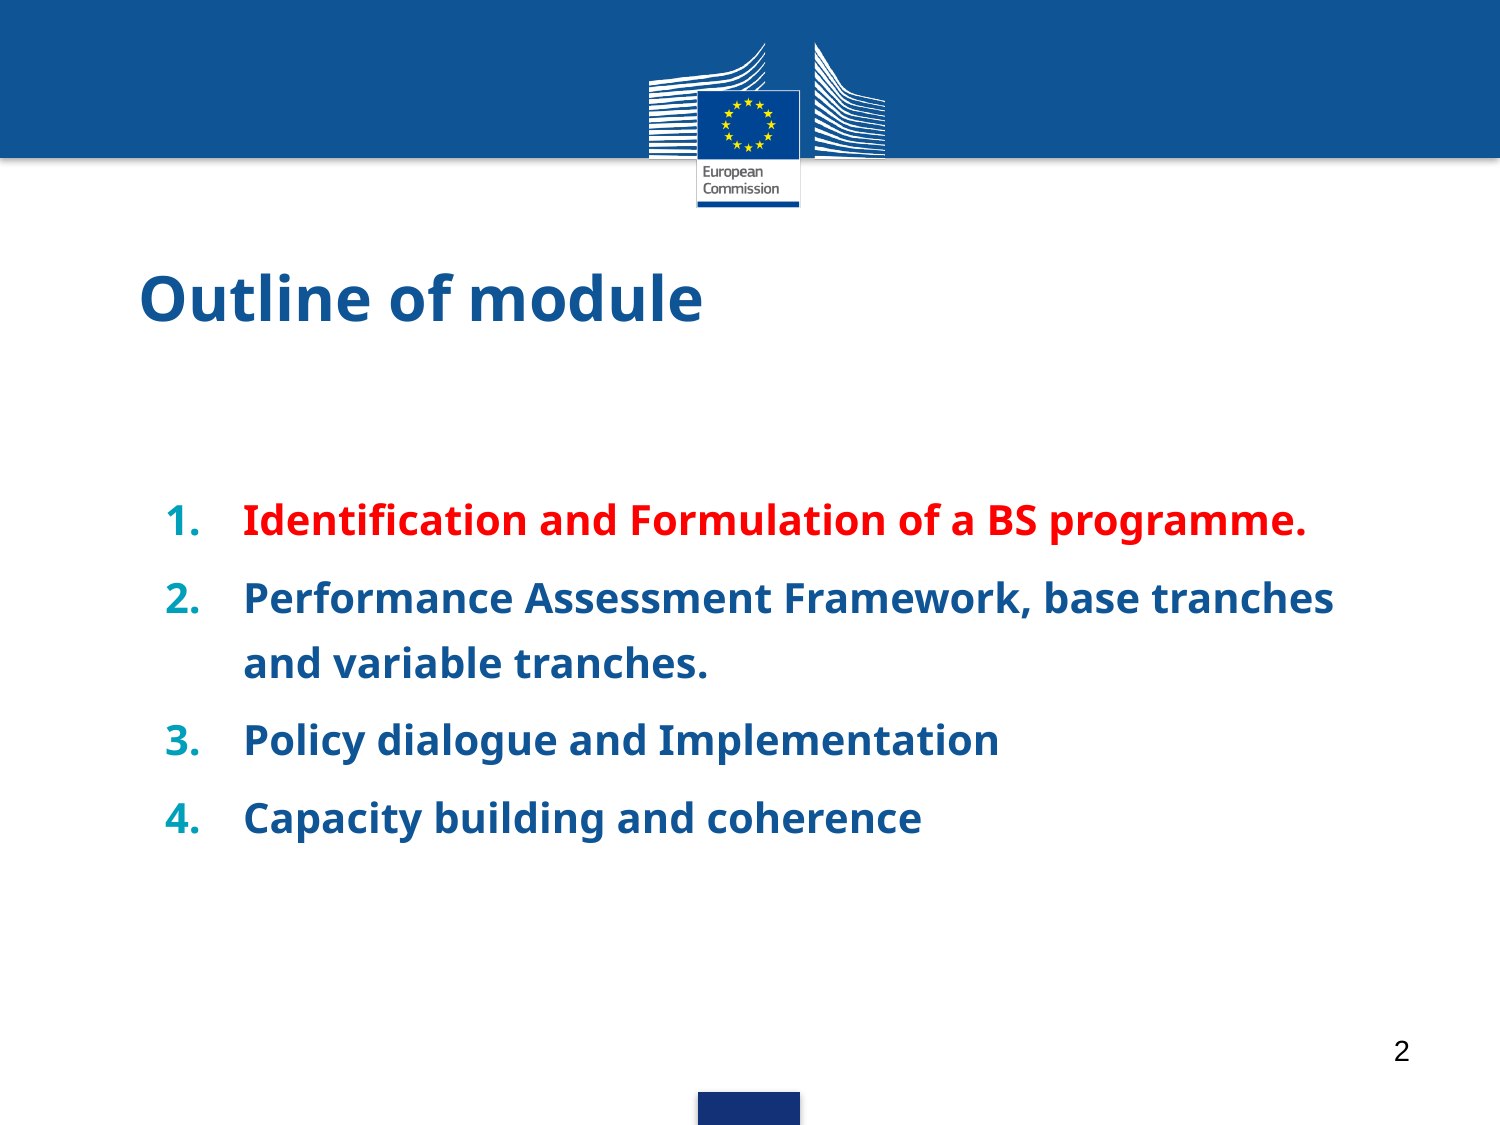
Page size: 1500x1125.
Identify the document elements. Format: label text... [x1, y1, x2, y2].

title Outline of module [64, 219, 1415, 374]
picture [649, 42, 885, 208]
slide_number 2 [1074, 1024, 1425, 1103]
list Identification and Formulation of a BS programme. Performance Assessment Framework, base tranches and variable tranches. Policy dialogue and Implementation Capacity building and coherence [75, 408, 1425, 1047]
